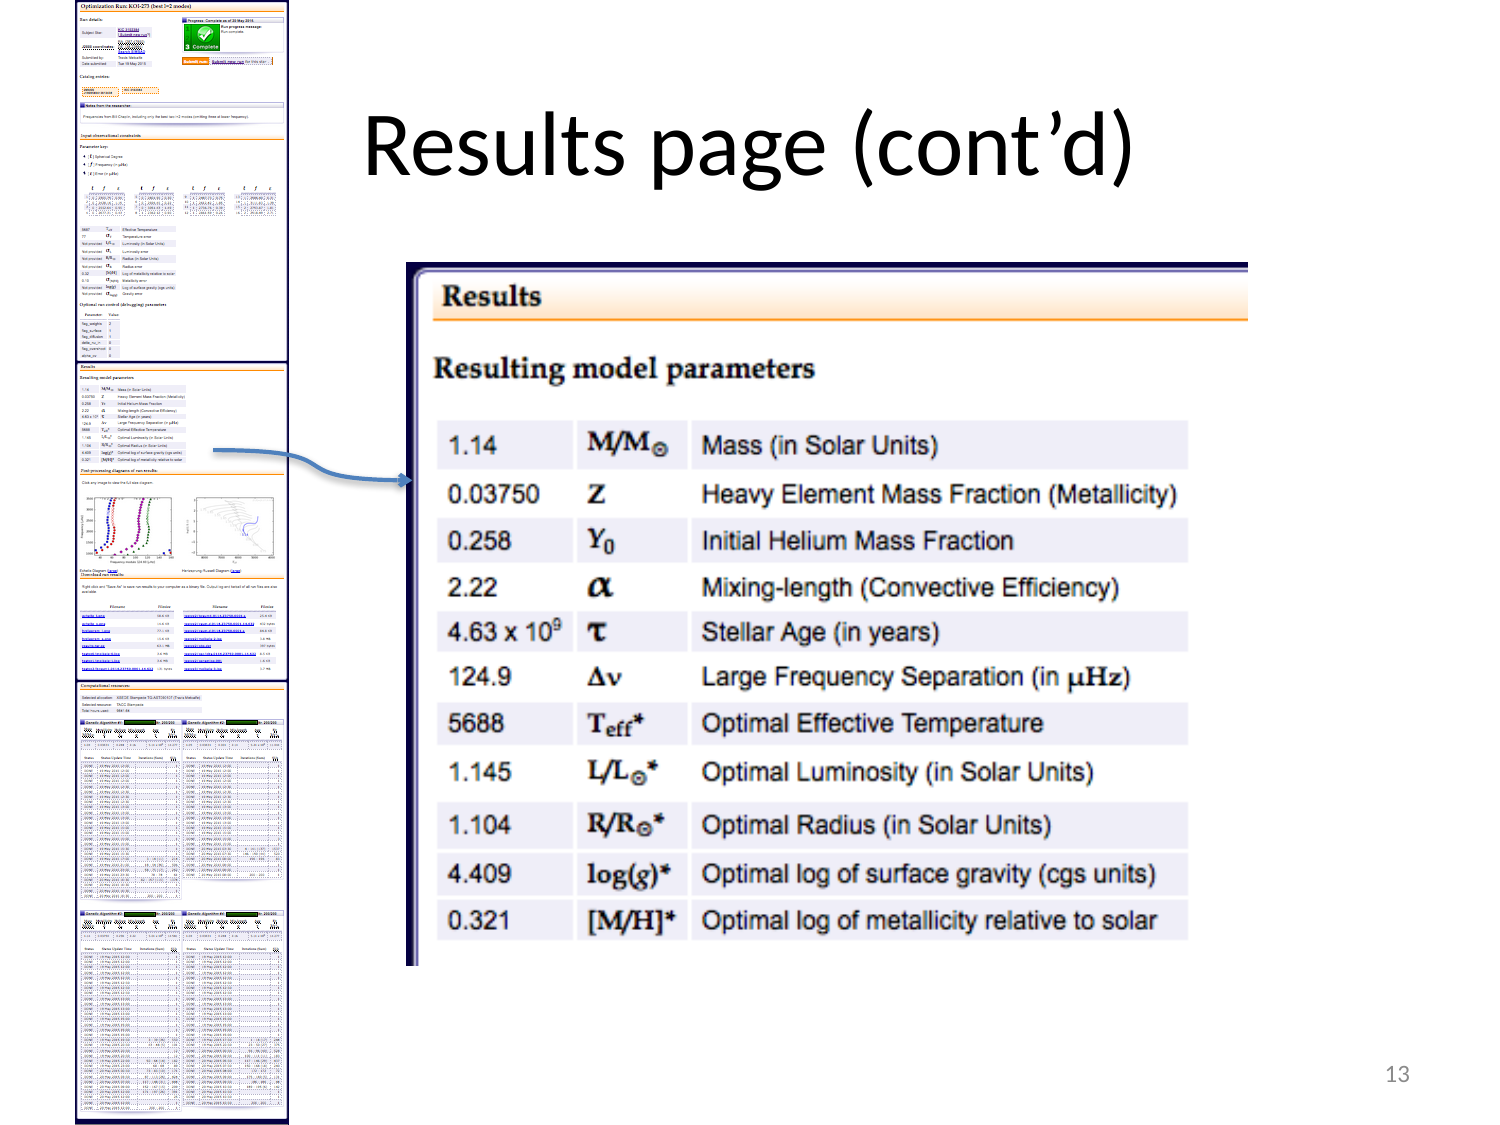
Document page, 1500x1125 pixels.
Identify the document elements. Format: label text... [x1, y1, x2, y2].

picture [74, 0, 290, 1125]
slide_number 13 [1074, 1042, 1425, 1103]
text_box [212, 449, 413, 481]
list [293, 262, 1467, 966]
title Results page (cont’d) [293, 45, 1425, 233]
